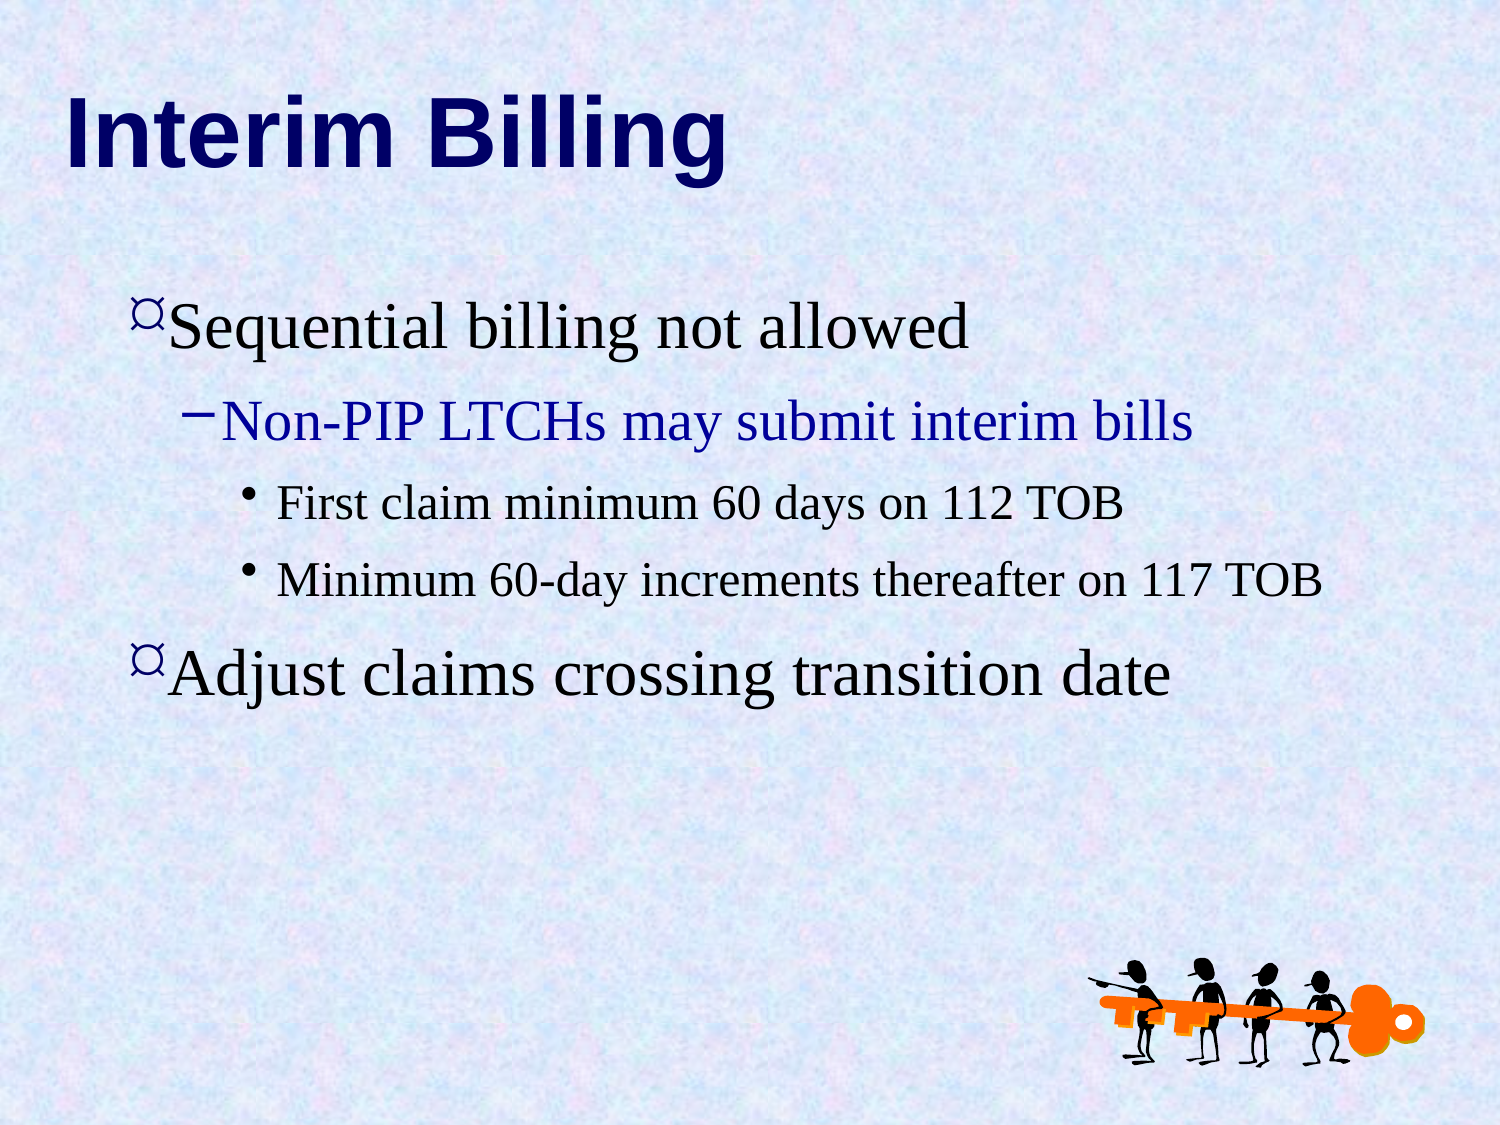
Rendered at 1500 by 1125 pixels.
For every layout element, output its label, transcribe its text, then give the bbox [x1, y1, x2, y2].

list Sequential billing not allowed Non-PIP LTCHs may submit interim bills First claim minimum 60 days on 112 TOB Minimum 60-day increments thereafter on 117 TOB Adjust claims crossing transition date [112, 275, 1375, 1050]
title Interim Billing [50, 37, 1450, 238]
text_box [1086, 957, 1426, 1069]
